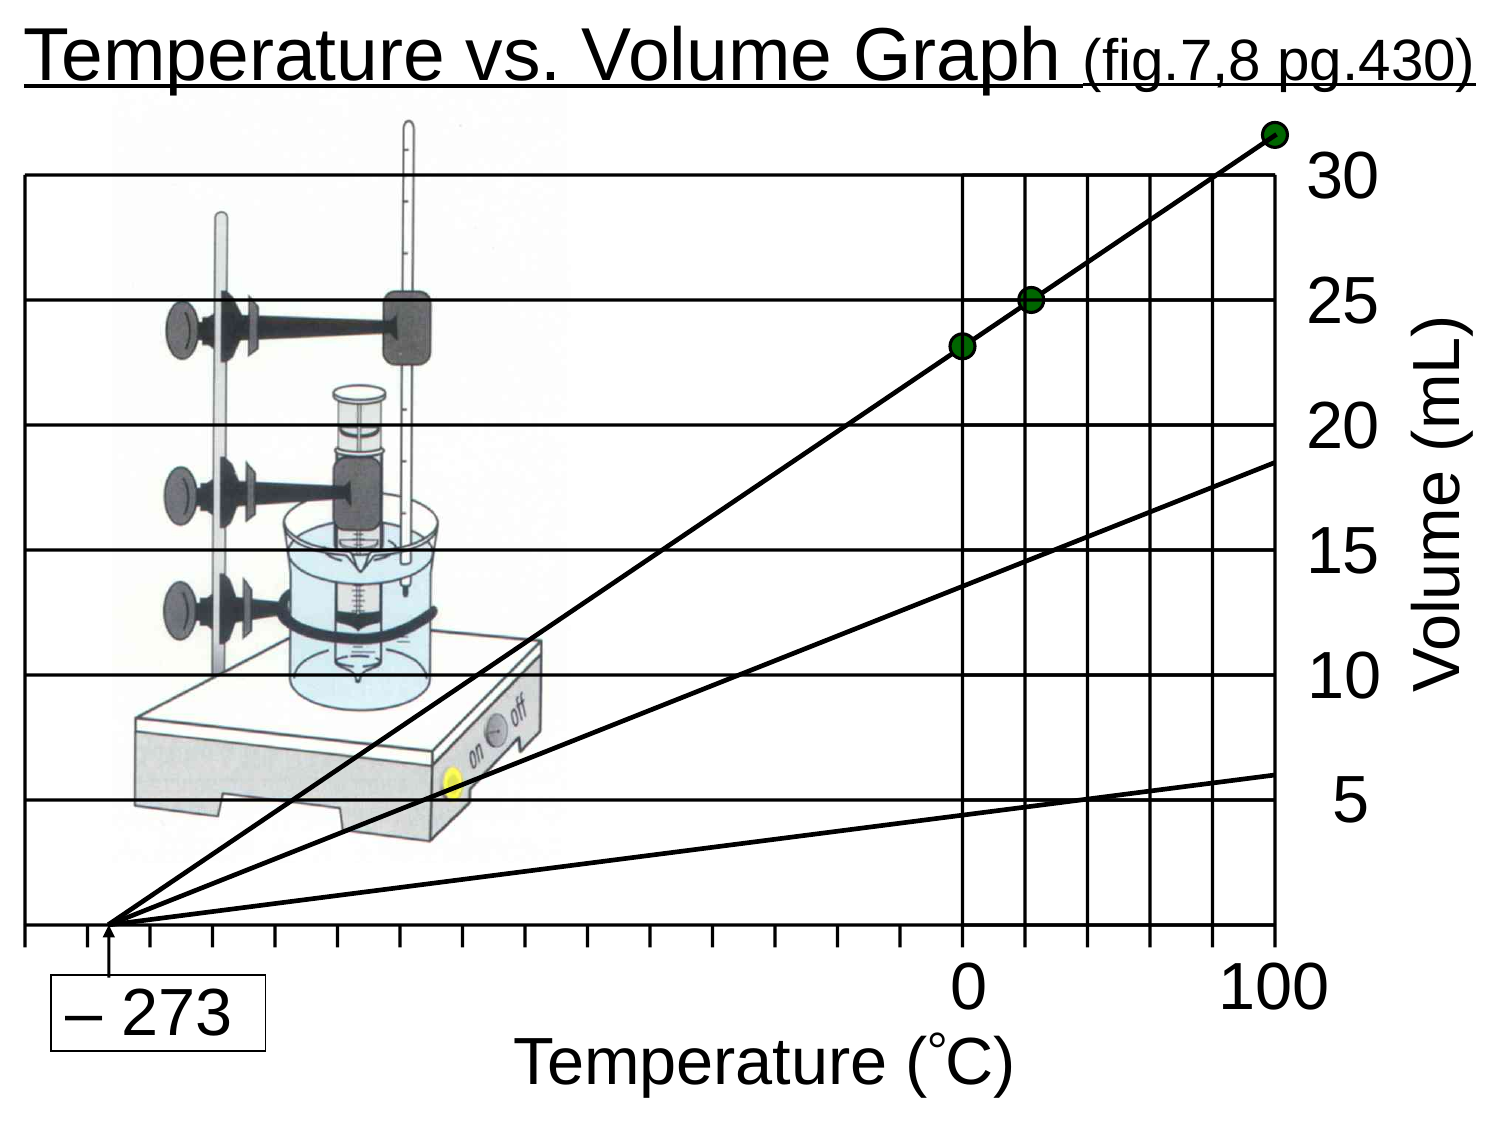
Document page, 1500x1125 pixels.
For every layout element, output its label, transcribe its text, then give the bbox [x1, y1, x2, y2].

text_box – 273 [50, 974, 266, 1051]
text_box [1287, 137, 1476, 838]
text_box [1262, 122, 1288, 148]
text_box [962, 174, 1276, 948]
title Temperature vs. Volume Graph (fig.7,8 pg.430) [0, 0, 1500, 101]
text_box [24, 174, 961, 948]
picture [112, 87, 572, 174]
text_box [487, 948, 1349, 1101]
